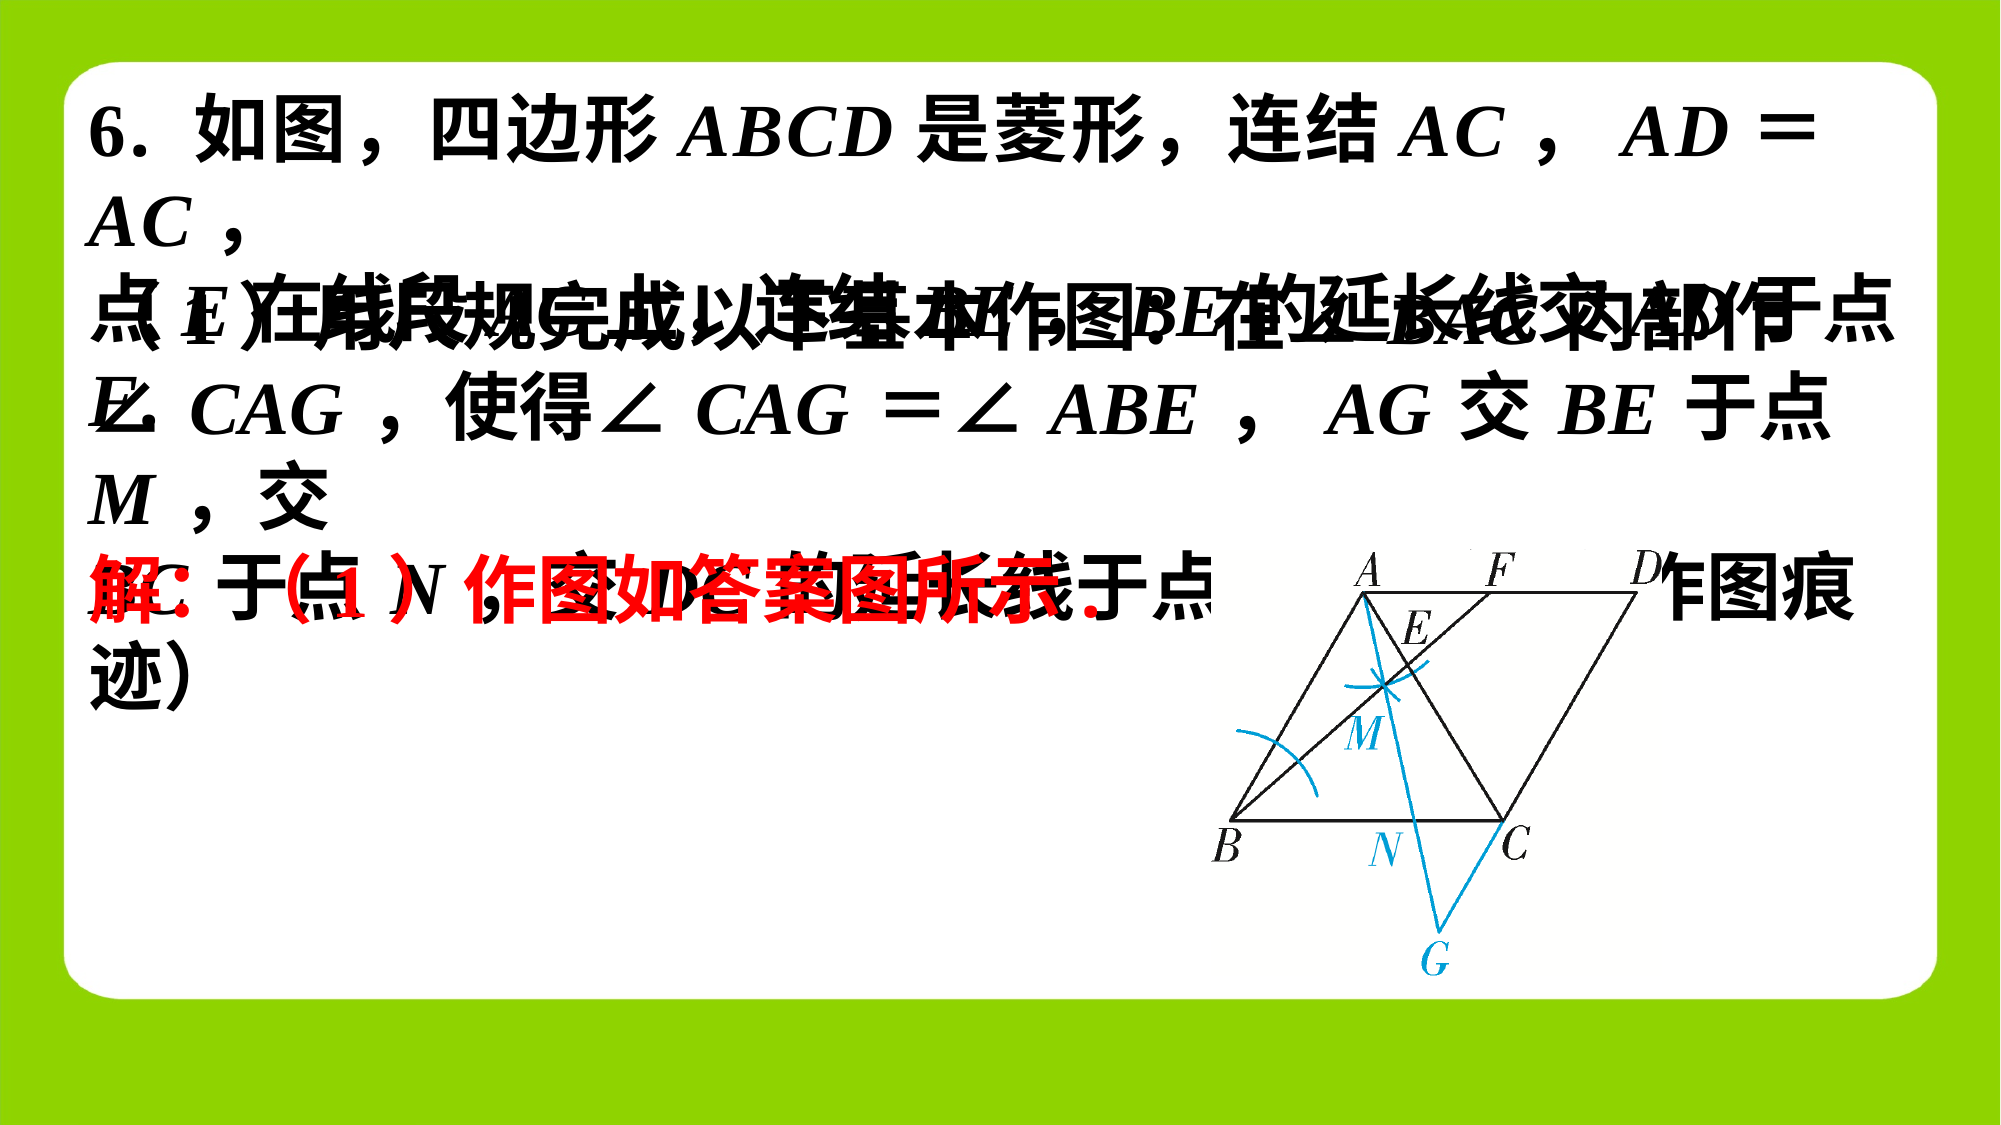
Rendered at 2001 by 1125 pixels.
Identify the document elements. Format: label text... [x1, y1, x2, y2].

text_box 6. 如图，四边形ABCD是菱形，连结AC，AD＝AC， 点E在线段AC上，连结BE，BE的延长线交AD于点F. [88, 81, 1974, 269]
picture [0, 0, 2001, 1125]
text_box 解：（1）作图如答案图所示. [88, 542, 1077, 625]
text_box （1）用尺规完成以下基本作图：在∠BAC内部作 ∠CAG，使得∠CAG＝∠ABE，AG交BE于点M，交 BC于点N，交DC的延长线于点G；（保留作图痕迹） [88, 269, 1974, 518]
